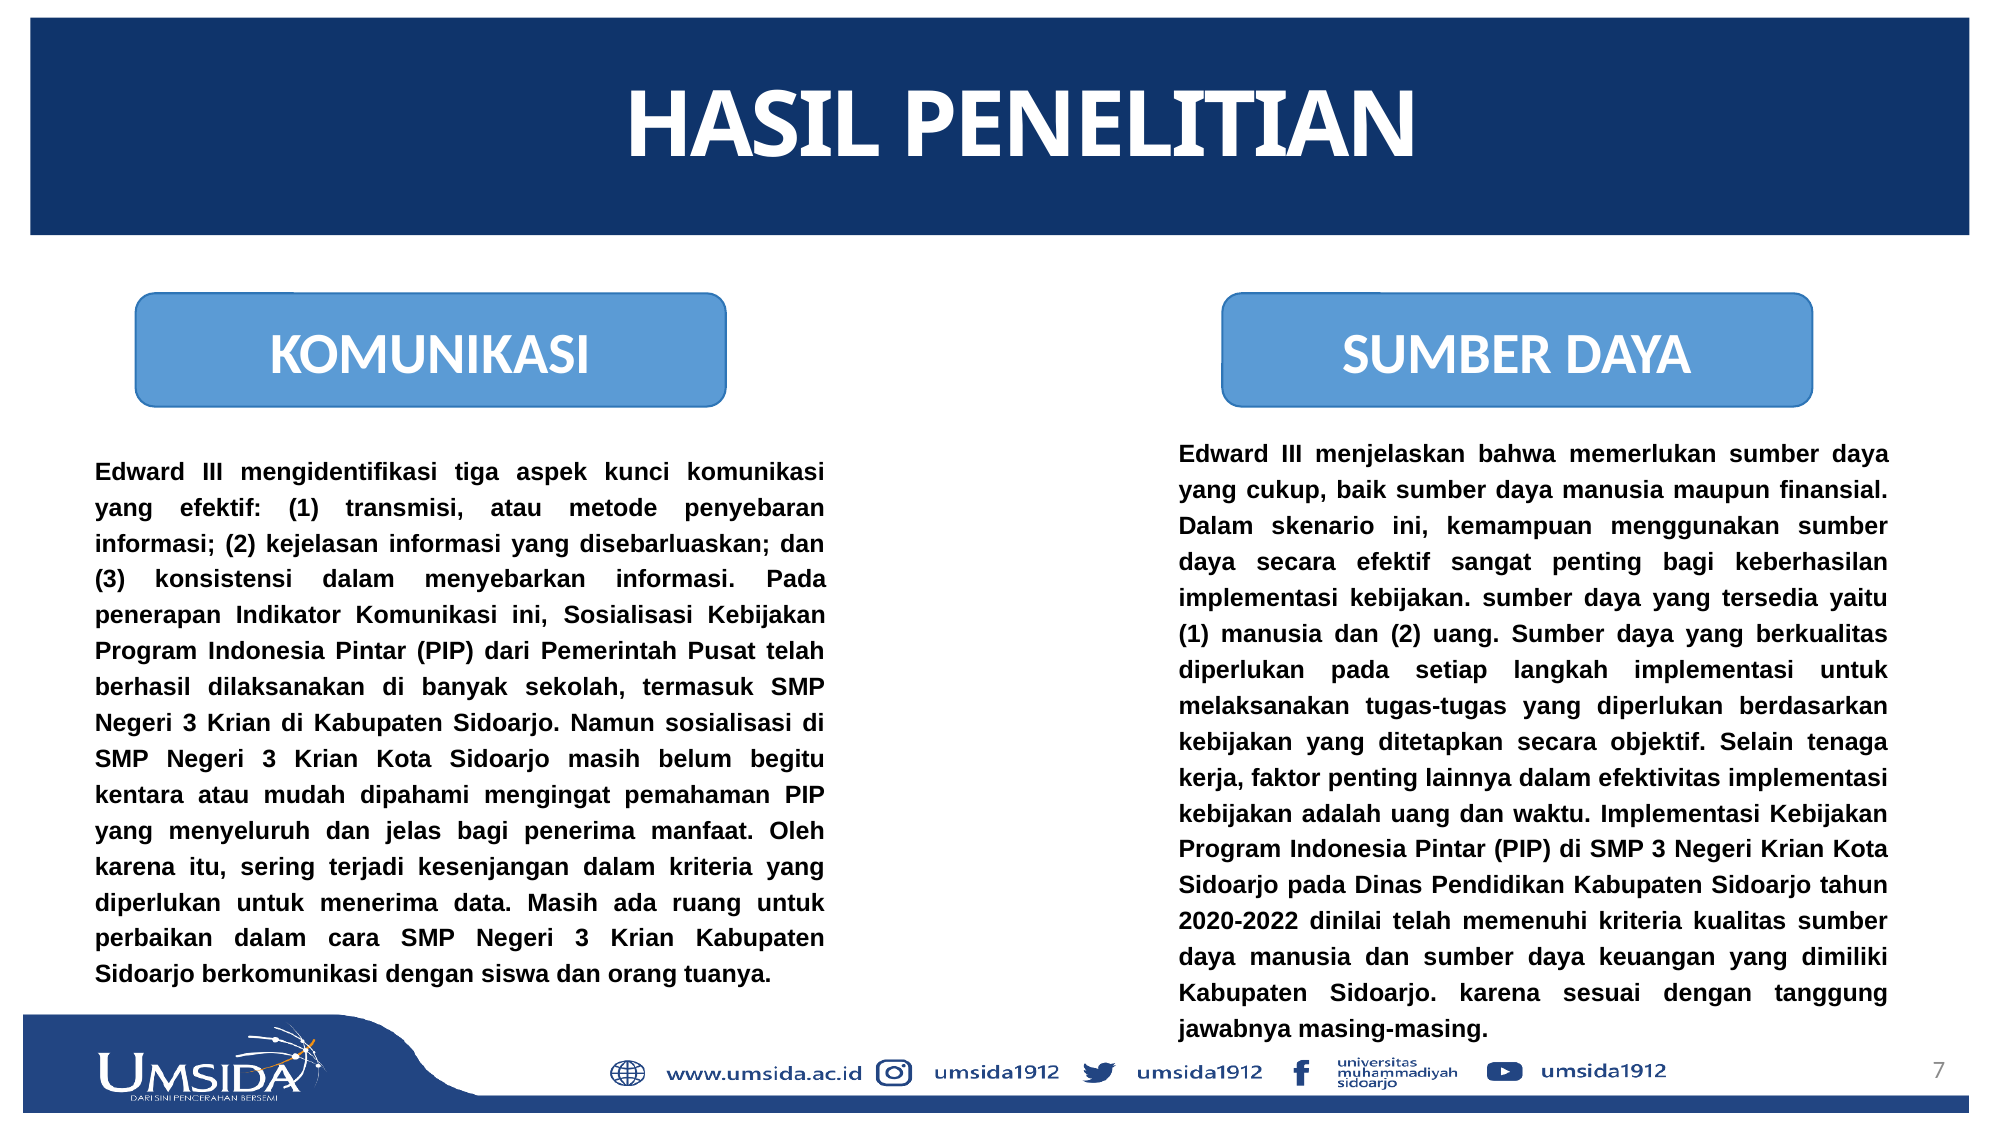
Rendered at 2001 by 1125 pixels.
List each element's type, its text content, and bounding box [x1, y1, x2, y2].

text_box SUMBER DAYA [1221, 292, 1814, 408]
picture [23, 18, 1969, 1113]
text_box KOMUNIKASI [134, 292, 727, 408]
text_box HASIL PENELITIAN [30, 17, 1970, 236]
text_box Edward III mengidentifikasi tiga aspek kunci komunikasi yang efektif: (1) transmisi, atau metode penyebaran informasi; (2) kejelasan informasi yang disebarluaskan; dan (3) konsistensi dalam menyebarkan informasi. Pada penerapan Indikator Komunikasi ini, Sosialisasi Kebijakan Program Indonesia Pintar (PIP) dari Pemerintah Pusat telah berhasil dilaksanakan di banyak sekolah, termasuk SMP Negeri 3 Krian di Kabupaten Sidoarjo. Namun sosialisasi di SMP Negeri 3 Krian Kota Sidoarjo masih belum begitu kentara atau mudah dipahami mengingat pemahaman PIP yang menyeluruh dan jelas bagi penerima manfaat. Oleh karena itu, sering terjadi kesenjangan dalam kriteria yang diperlukan untuk menerima data. Masih ada ruang untuk perbaikan dalam cara SMP Negeri 3 Krian Kabupaten Sidoarjo berkomunikasi dengan siswa dan orang tuanya. [74, 446, 847, 991]
text_box Edward III menjelaskan bahwa memerlukan sumber daya yang cukup, baik sumber daya manusia maupun finansial. Dalam skenario ini, kemampuan menggunakan sumber daya secara efektif sangat penting bagi keberhasilan implementasi kebijakan. sumber daya yang tersedia yaitu (1) manusia dan (2) uang. Sumber daya yang berkualitas diperlukan pada setiap langkah implementasi untuk melaksanakan tugas-tugas yang diperlukan berdasarkan kebijakan yang ditetapkan secara objektif. Selain tenaga kerja, faktor penting lainnya dalam efektivitas implementasi kebijakan adalah uang dan waktu. Implementasi Kebijakan Program Indonesia Pintar (PIP) di SMP 3 Negeri Krian Kota Sidoarjo pada Dinas Pendidikan Kabupaten Sidoarjo tahun 2020-2022 dinilai telah memenuhi kriteria kualitas sumber daya manusia dan sumber daya keuangan yang dimiliki Kabupaten Sidoarjo. karena sesuai dengan tanggung jawabnya masing-masing. [1158, 453, 1910, 1022]
